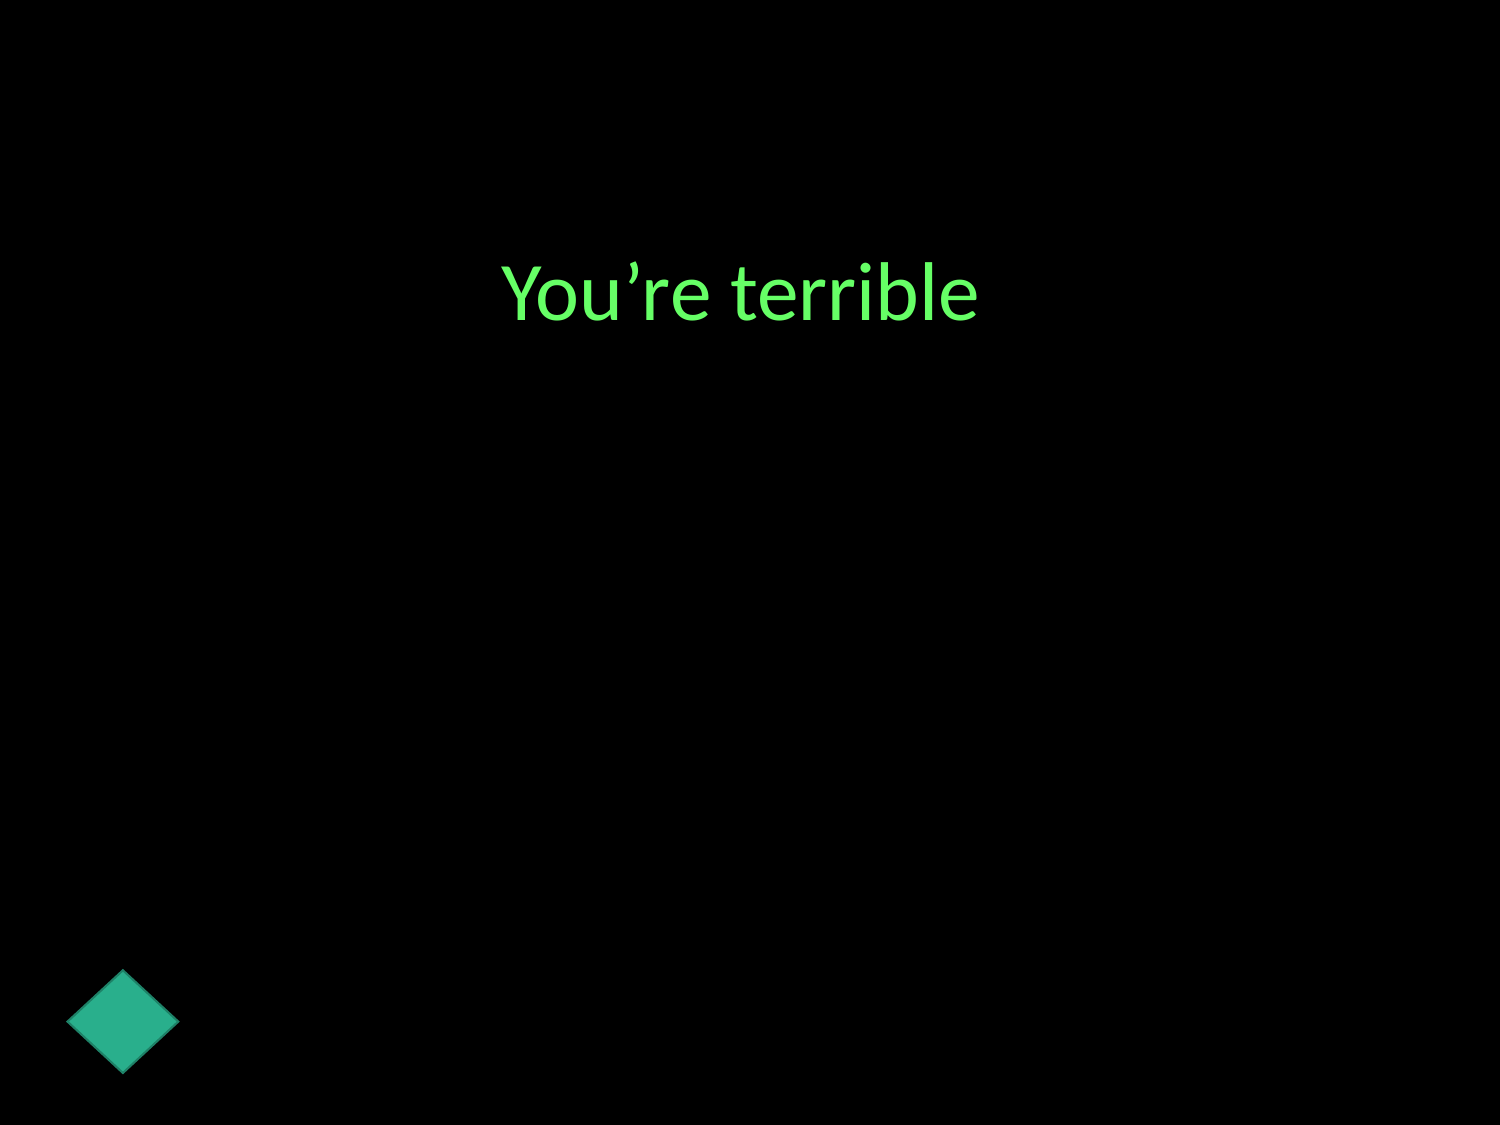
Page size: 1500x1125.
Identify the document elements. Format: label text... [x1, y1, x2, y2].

text_box [65, 968, 180, 1075]
text_box You’re terrible [486, 229, 1019, 345]
